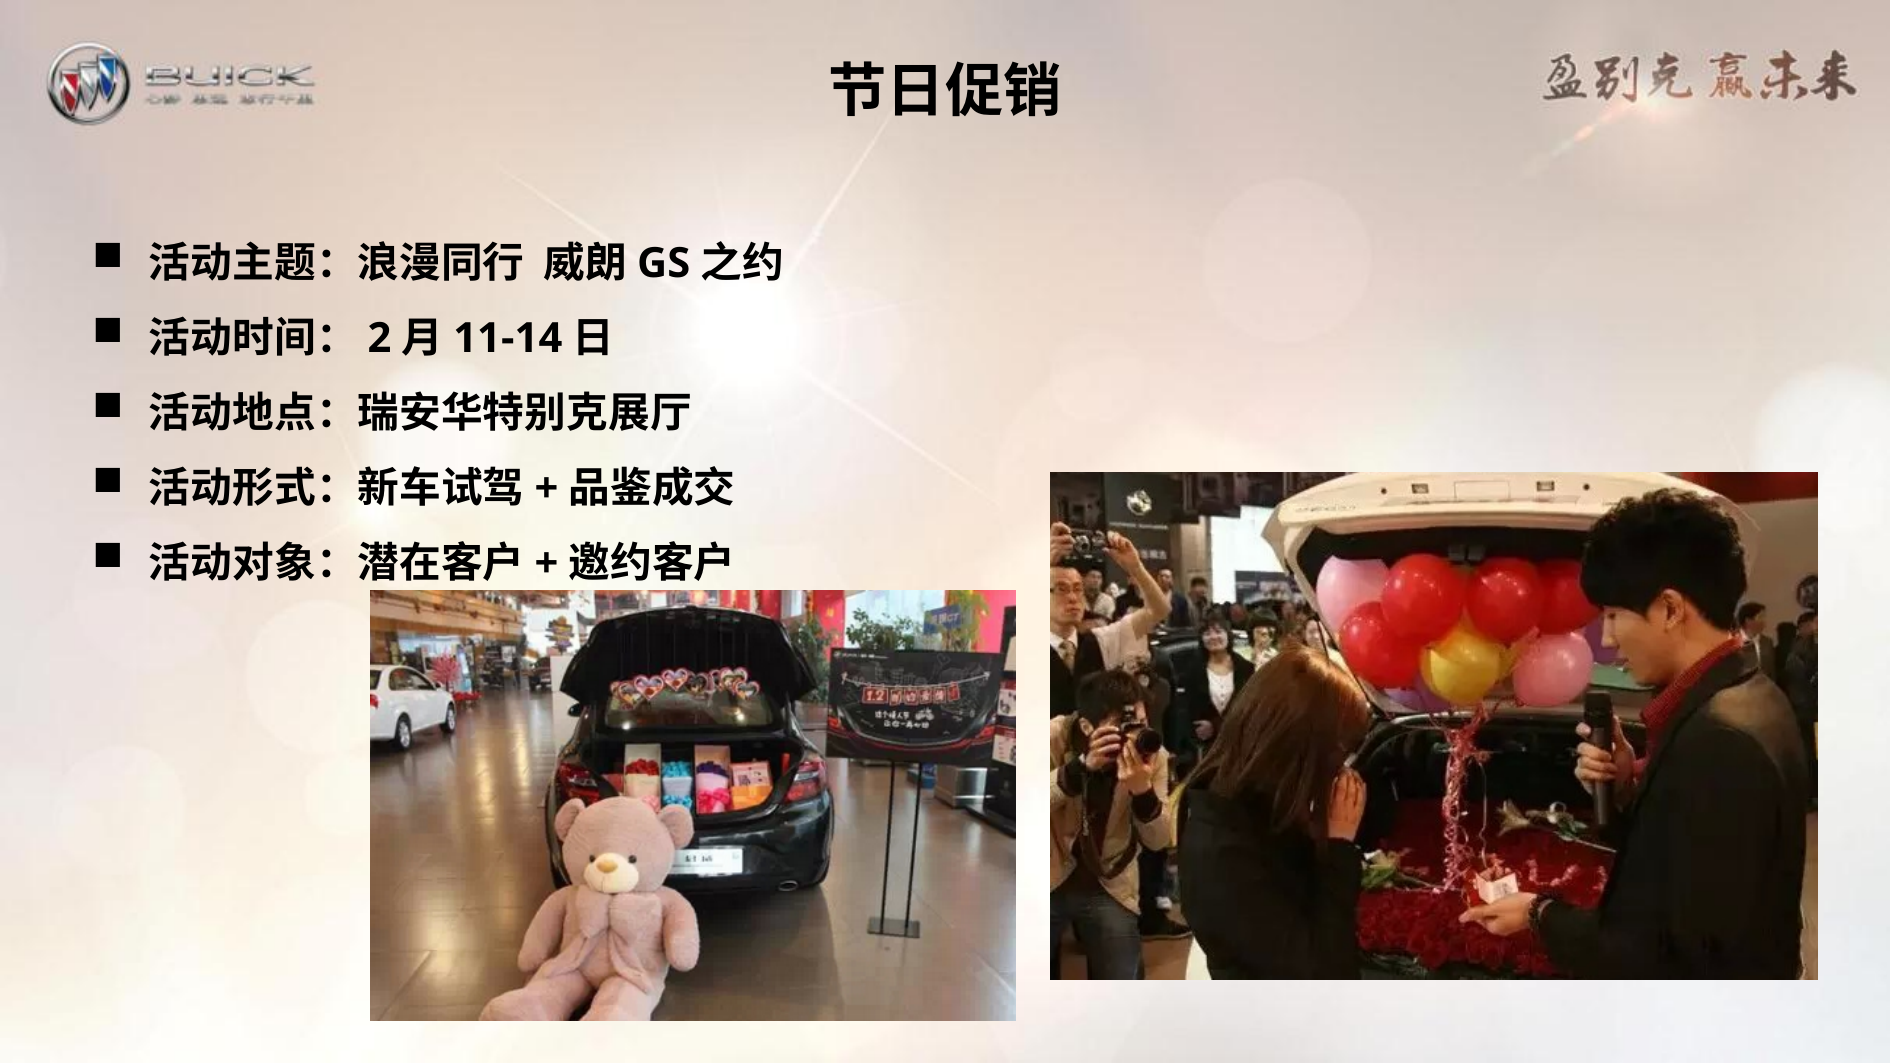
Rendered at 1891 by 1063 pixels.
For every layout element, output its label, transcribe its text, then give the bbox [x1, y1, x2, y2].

title 节日促销 [94, 0, 1796, 178]
text_box 活动主题：浪漫同行 威朗GS之约 活动时间：2月11-14日 活动地点：瑞安华特别克展厅 活动形式：新车试驾+品鉴成交 活动对象：潜在客户+邀约客户 [77, 203, 1602, 594]
picture [0, 0, 1890, 1063]
